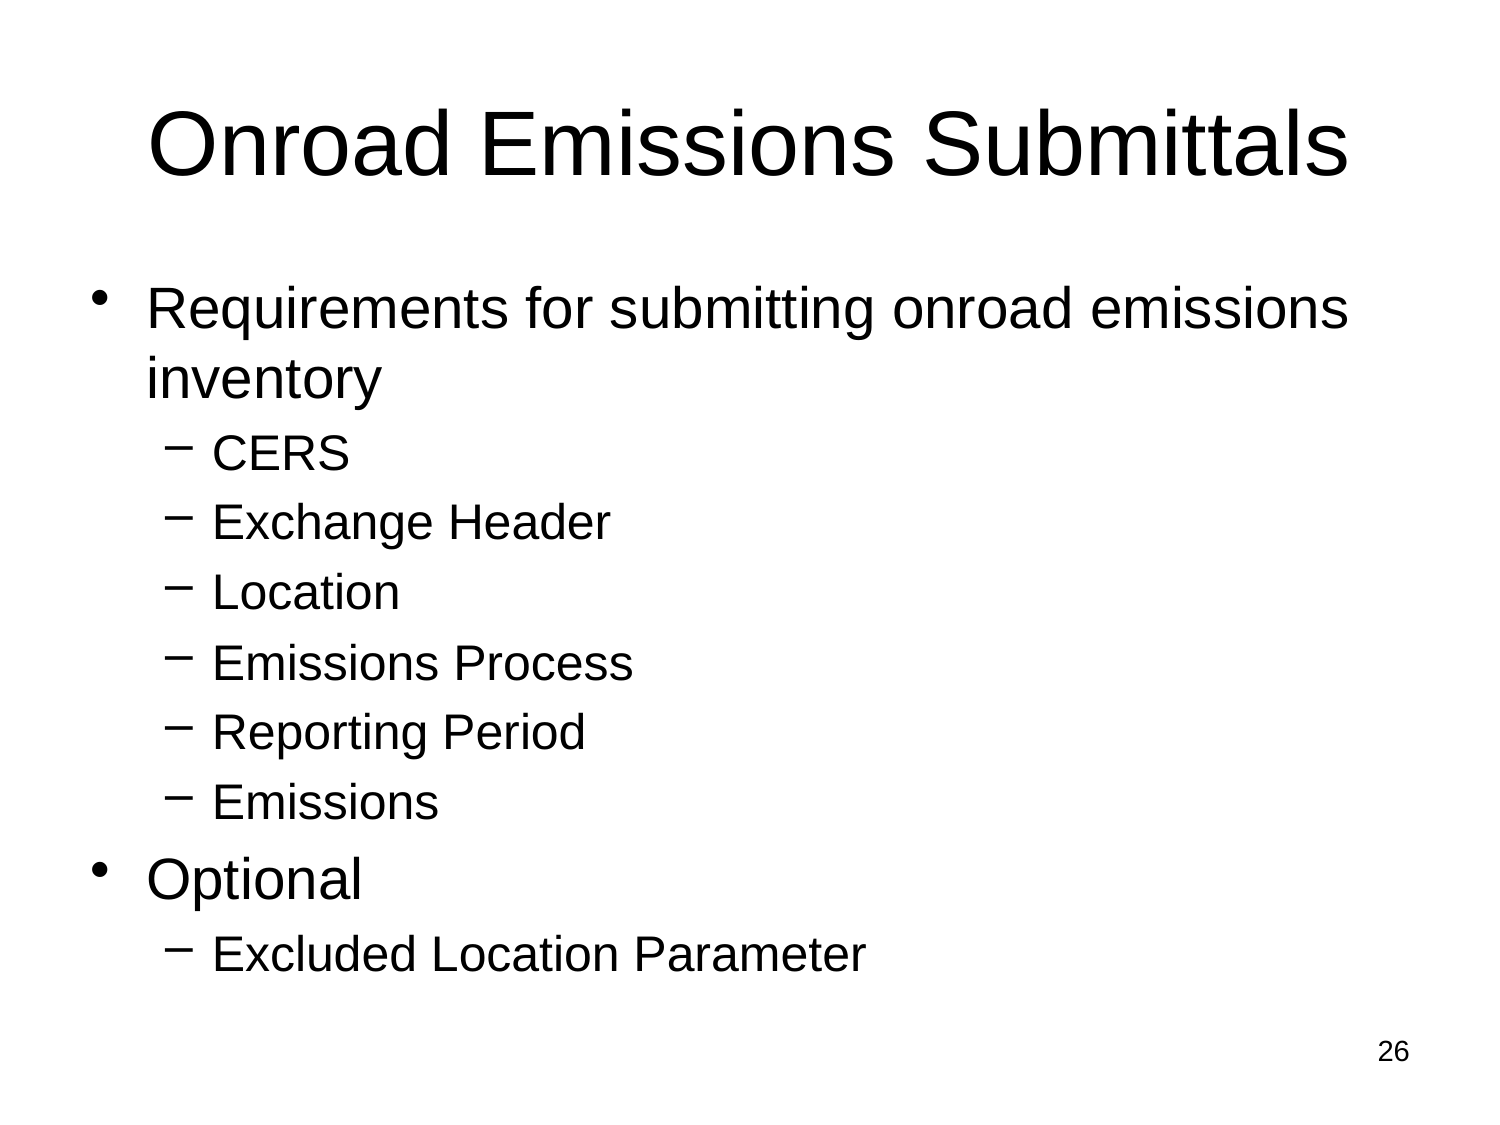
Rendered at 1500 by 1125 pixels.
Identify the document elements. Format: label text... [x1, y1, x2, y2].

list Requirements for submitting onroad emissions inventory CERS Exchange Header Location Emissions Process Reporting Period Emissions Optional Excluded Location Parameter [74, 262, 1426, 1006]
title Onroad Emissions Submittals [74, 44, 1426, 233]
slide_number 26 [1074, 1024, 1426, 1103]
